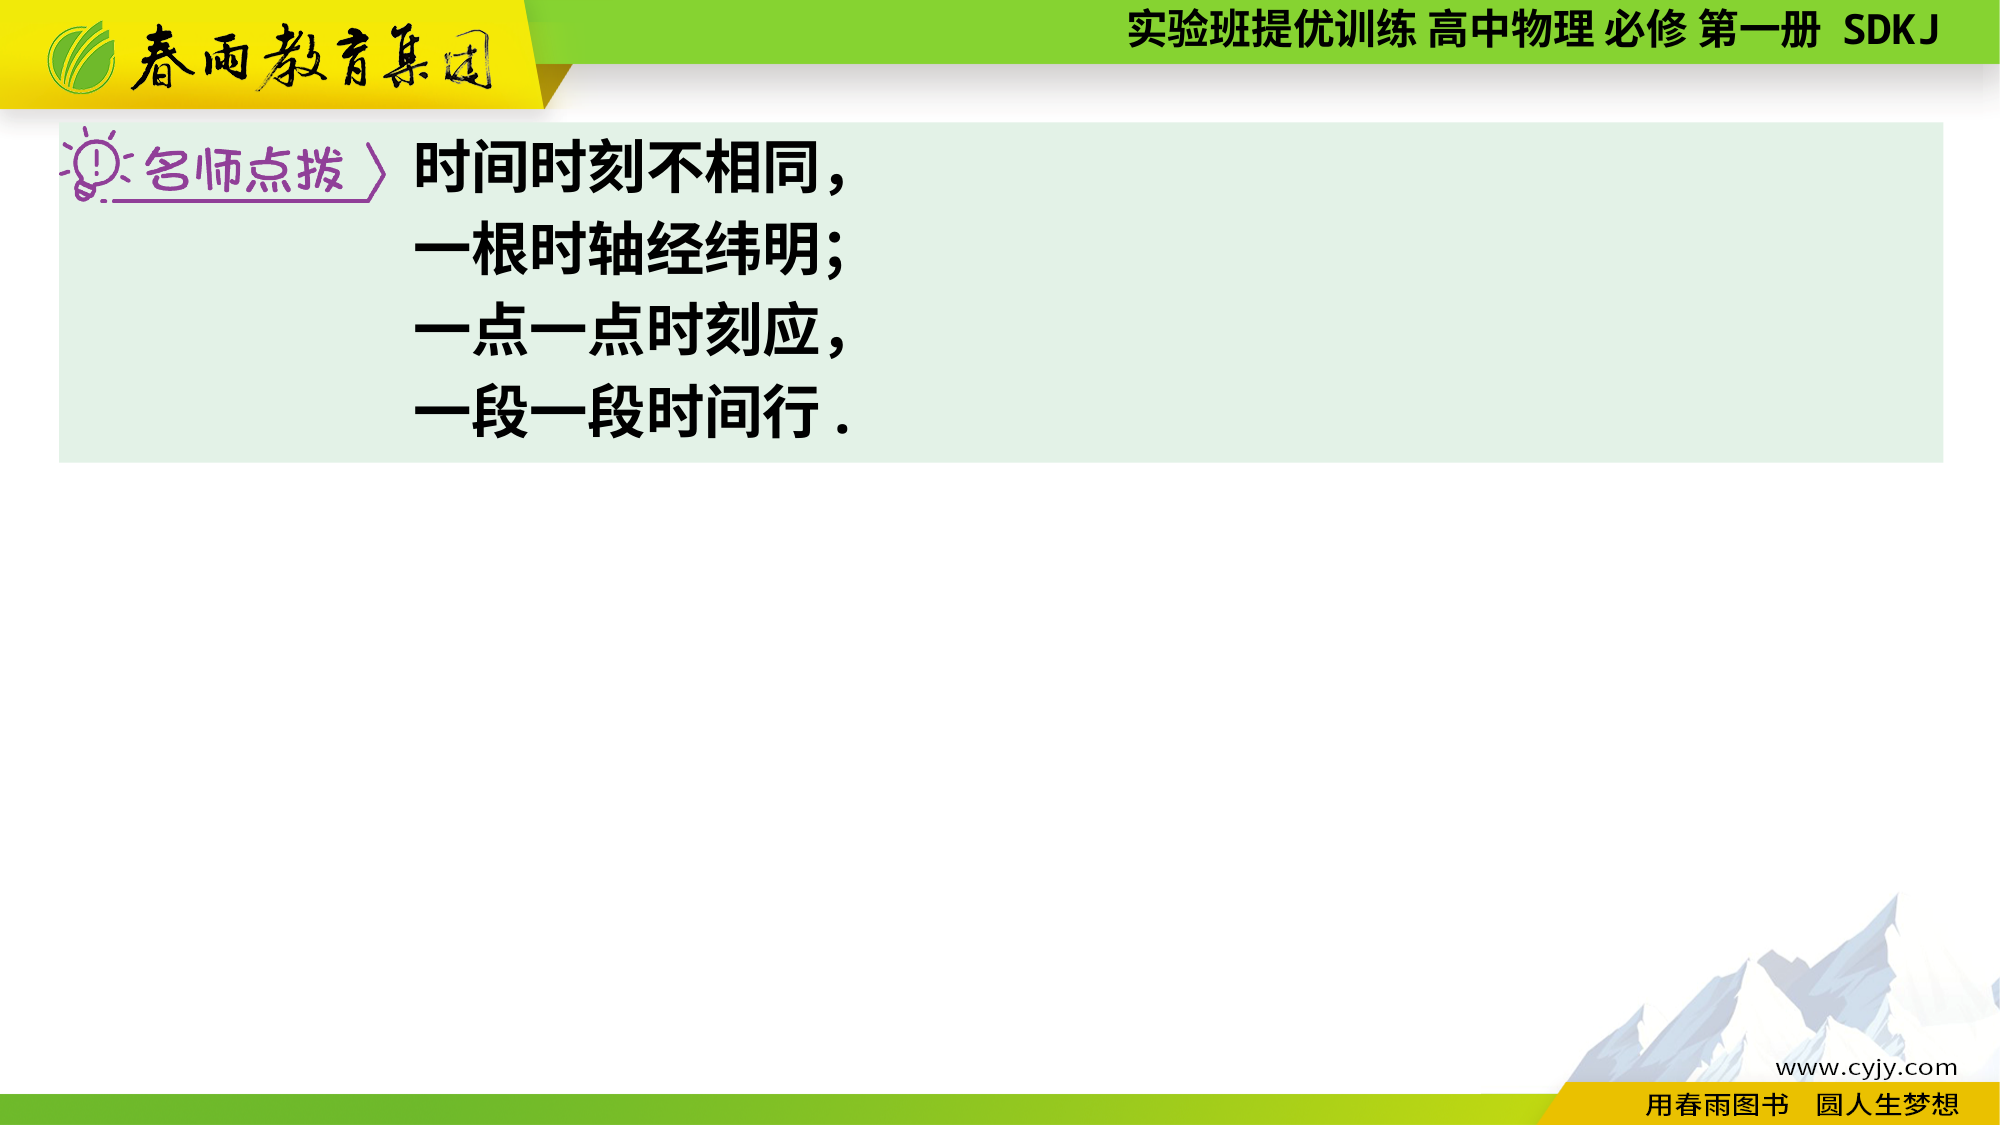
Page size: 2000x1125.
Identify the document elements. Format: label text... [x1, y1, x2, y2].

picture [0, 0, 2000, 1125]
list 时间时刻不相同， 一根时轴经纬明； 一点一点时刻应， 一段一段时间行. [59, 122, 1944, 463]
